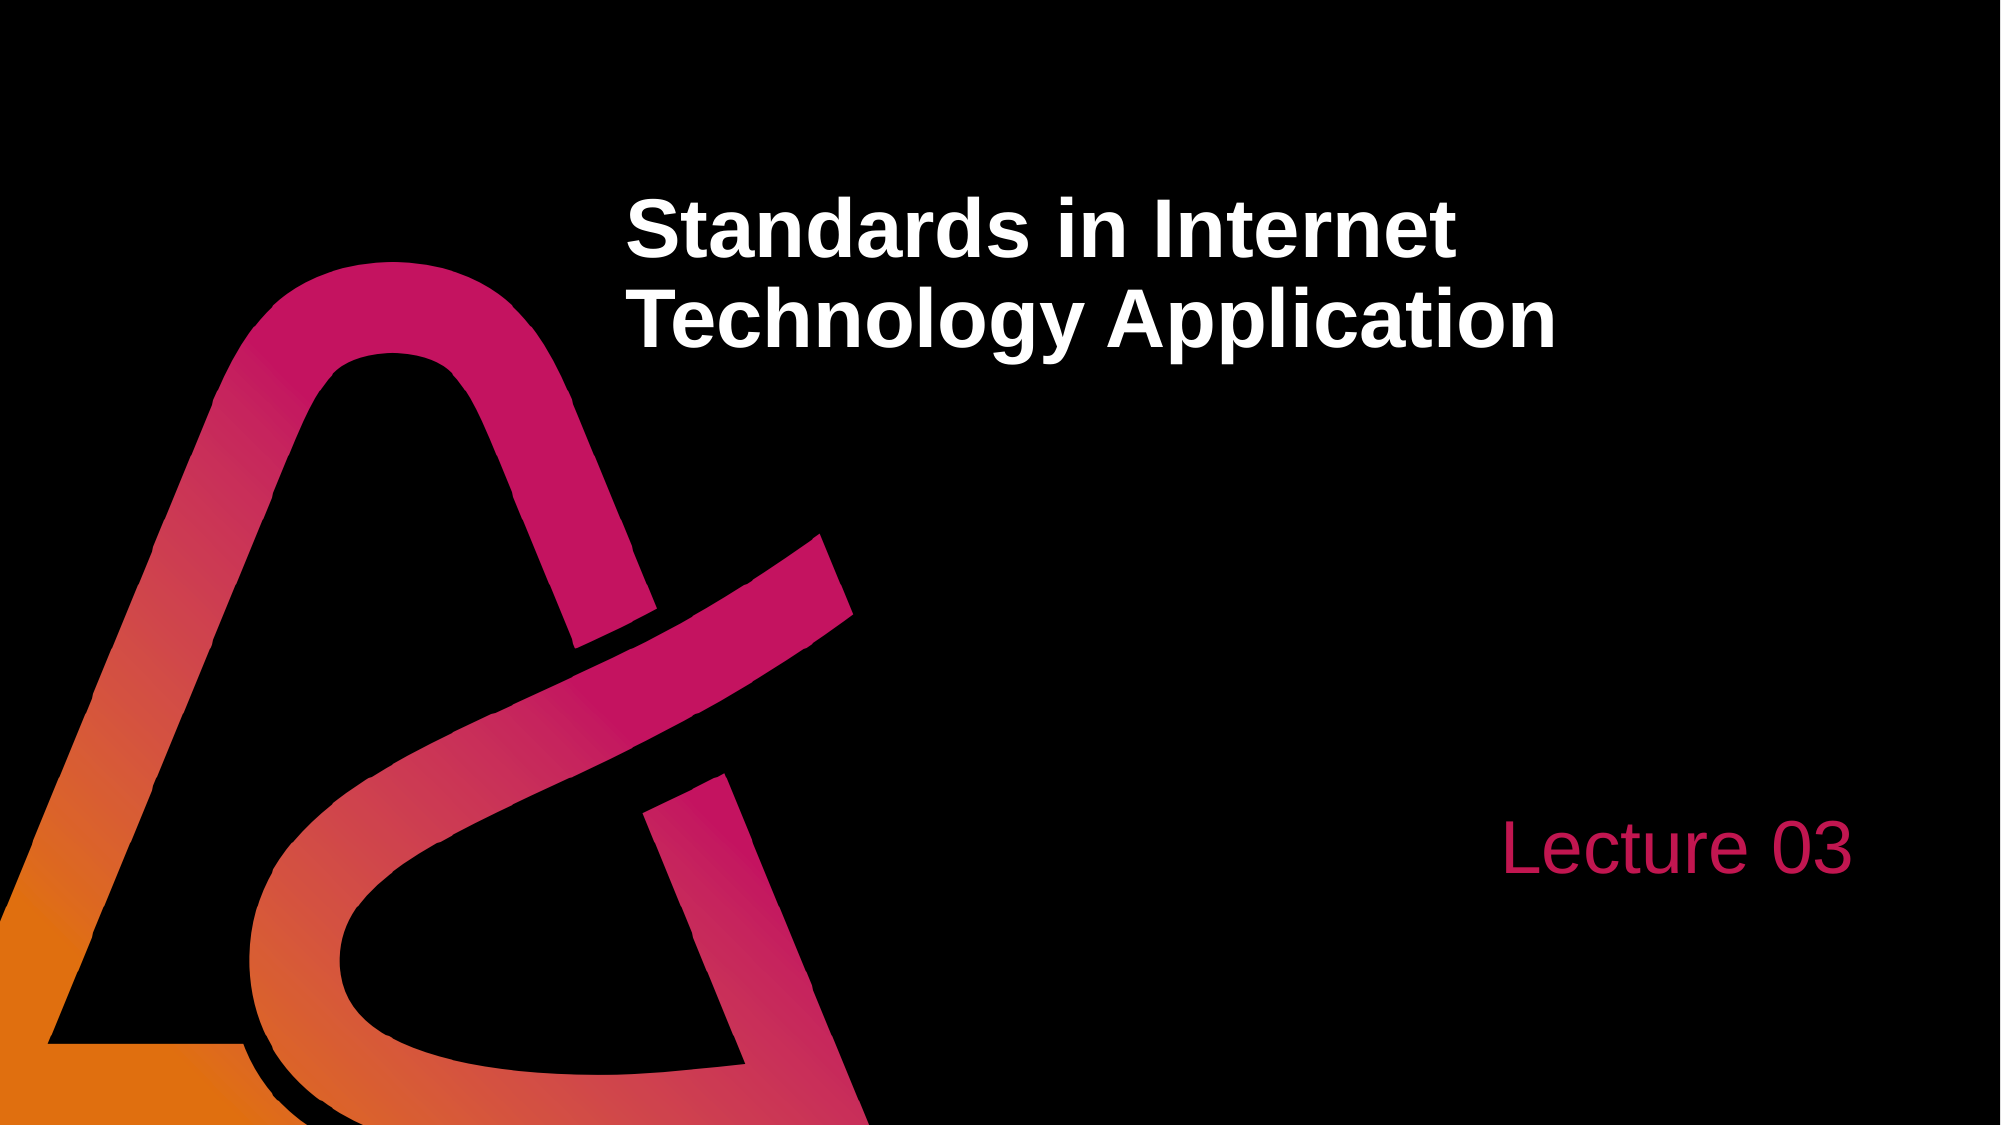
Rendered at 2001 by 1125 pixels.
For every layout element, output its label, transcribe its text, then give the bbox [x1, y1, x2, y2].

text_box Lecture 03 [452, 684, 1870, 1015]
title Standards in Internet Technology Application [610, 110, 1870, 441]
